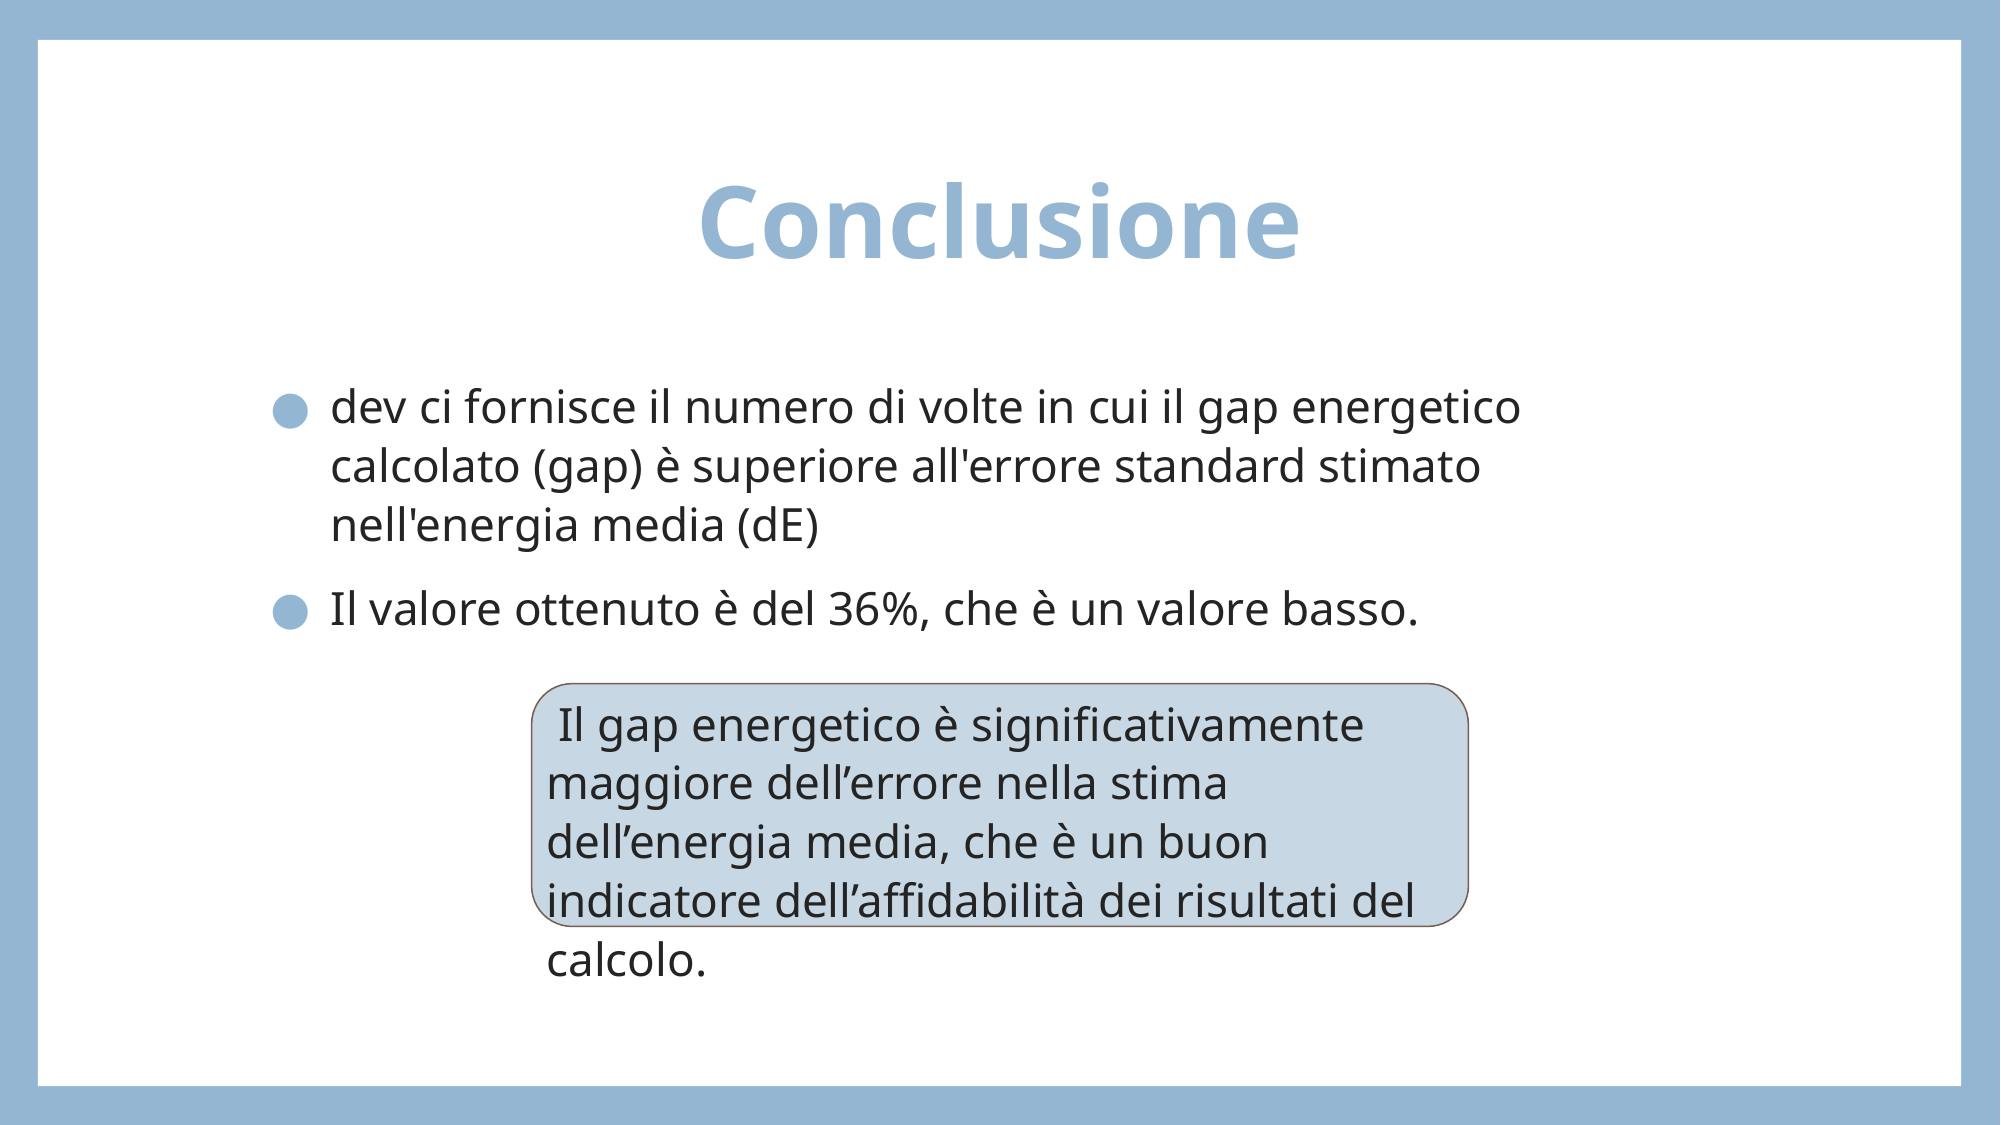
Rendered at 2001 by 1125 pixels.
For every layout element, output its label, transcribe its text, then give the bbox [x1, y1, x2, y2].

text_box Il gap energetico è significativamente maggiore dell’errore nella stima dell’energia media, che è un buon indicatore dell’affidabilità dei risultati del calcolo. [531, 676, 1481, 934]
title Conclusione [190, 136, 1810, 316]
text_box dev ci fornisce il numero di volte in cui il gap energetico calcolato (gap) è superiore all'errore standard stimato nell'energia media (dE) Il valore ottenuto è del 36%, che è un valore basso. [240, 359, 1672, 634]
